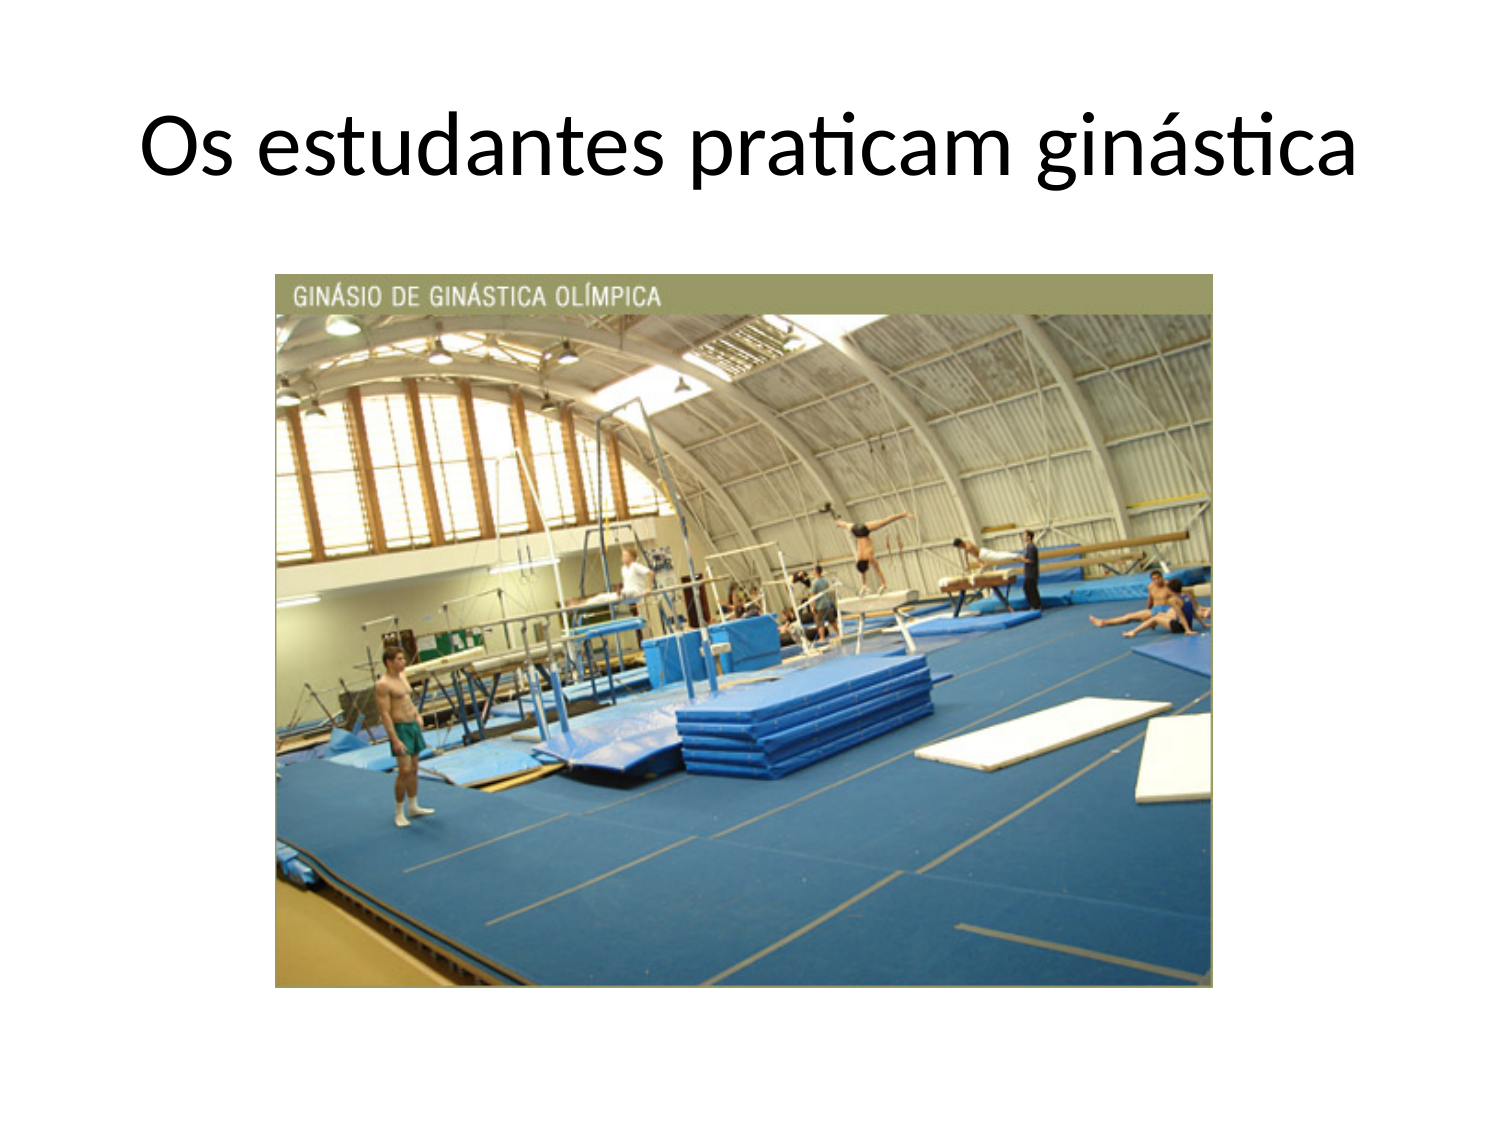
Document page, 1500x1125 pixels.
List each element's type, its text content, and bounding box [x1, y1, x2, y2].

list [274, 274, 1213, 988]
title Os estudantes praticam ginástica [75, 45, 1425, 233]
